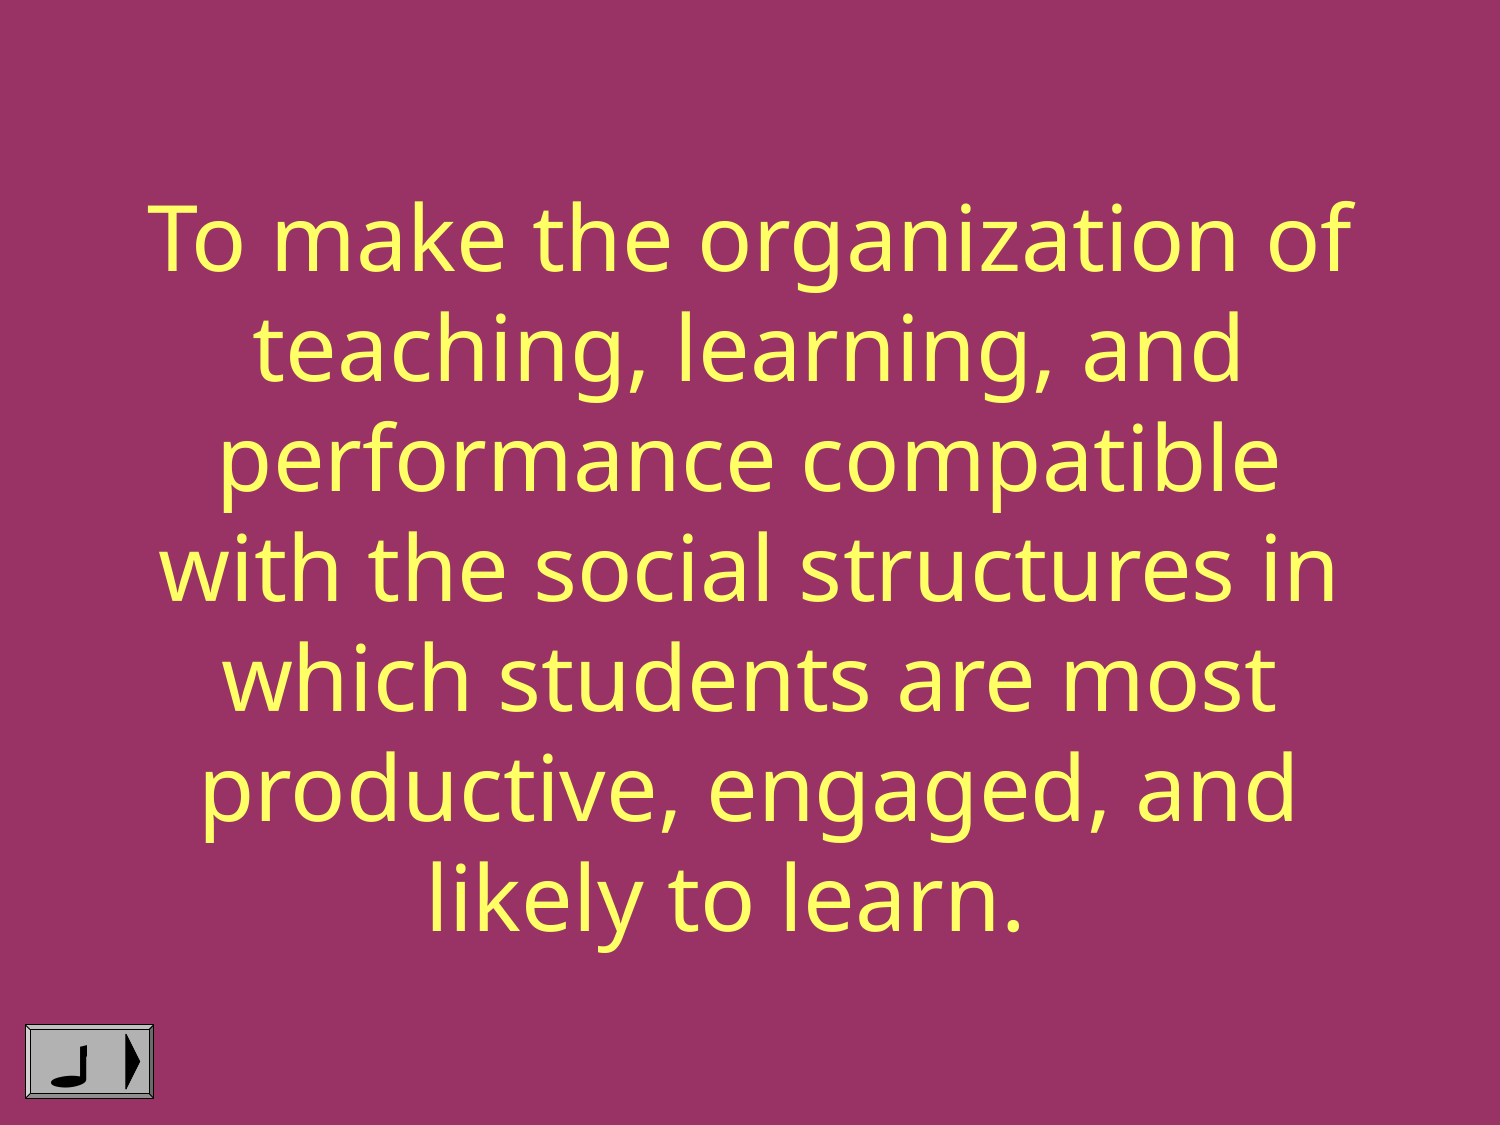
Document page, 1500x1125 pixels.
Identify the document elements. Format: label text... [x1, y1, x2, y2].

title To make the organization of teaching, learning, and performance compatible with the social structures in which students are most productive, engaged, and likely to learn. [112, 99, 1388, 1031]
picture [24, 1024, 156, 1101]
